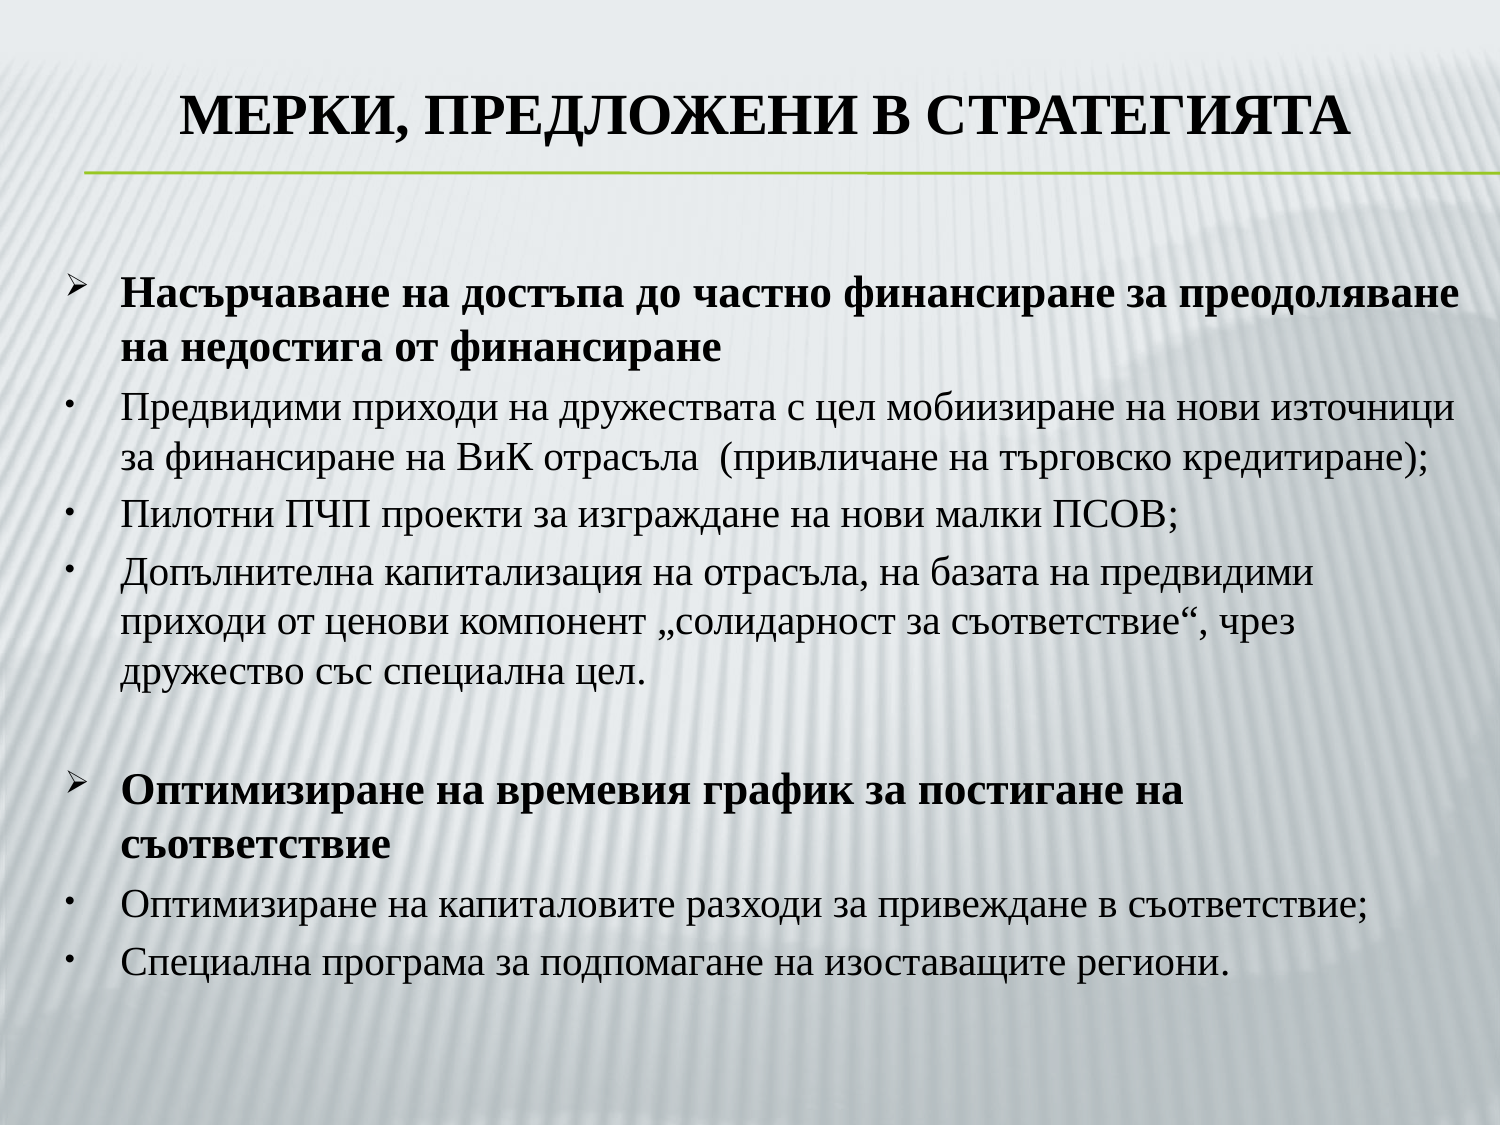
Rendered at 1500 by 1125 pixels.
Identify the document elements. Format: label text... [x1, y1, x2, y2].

list Насърчаване на достъпа до частно финансиране за преодоляване на недостига от финансиране Предвидими приходи на дружествата с цел мобиизиране на нови източници за финансиране на ВиК отрасъла (привличане на търговско кредитиране); Пилотни ПЧП проекти за изграждане на нови малки ПСОВ; Допълнителна капитализация на отрасъла, на базата на предвидими приходи от ценови компонент „солидарност за съответствие“, чрез дружество със специална цел. Оптимизиране на времевия график за постигане на съответствие Оптимизиране на капиталовите разходи за привеждане в съответствие; Специална програма за подпомагане на изоставащите региони. [50, 254, 1475, 1035]
title Мерки, предложени в стратегията [53, 42, 1479, 181]
